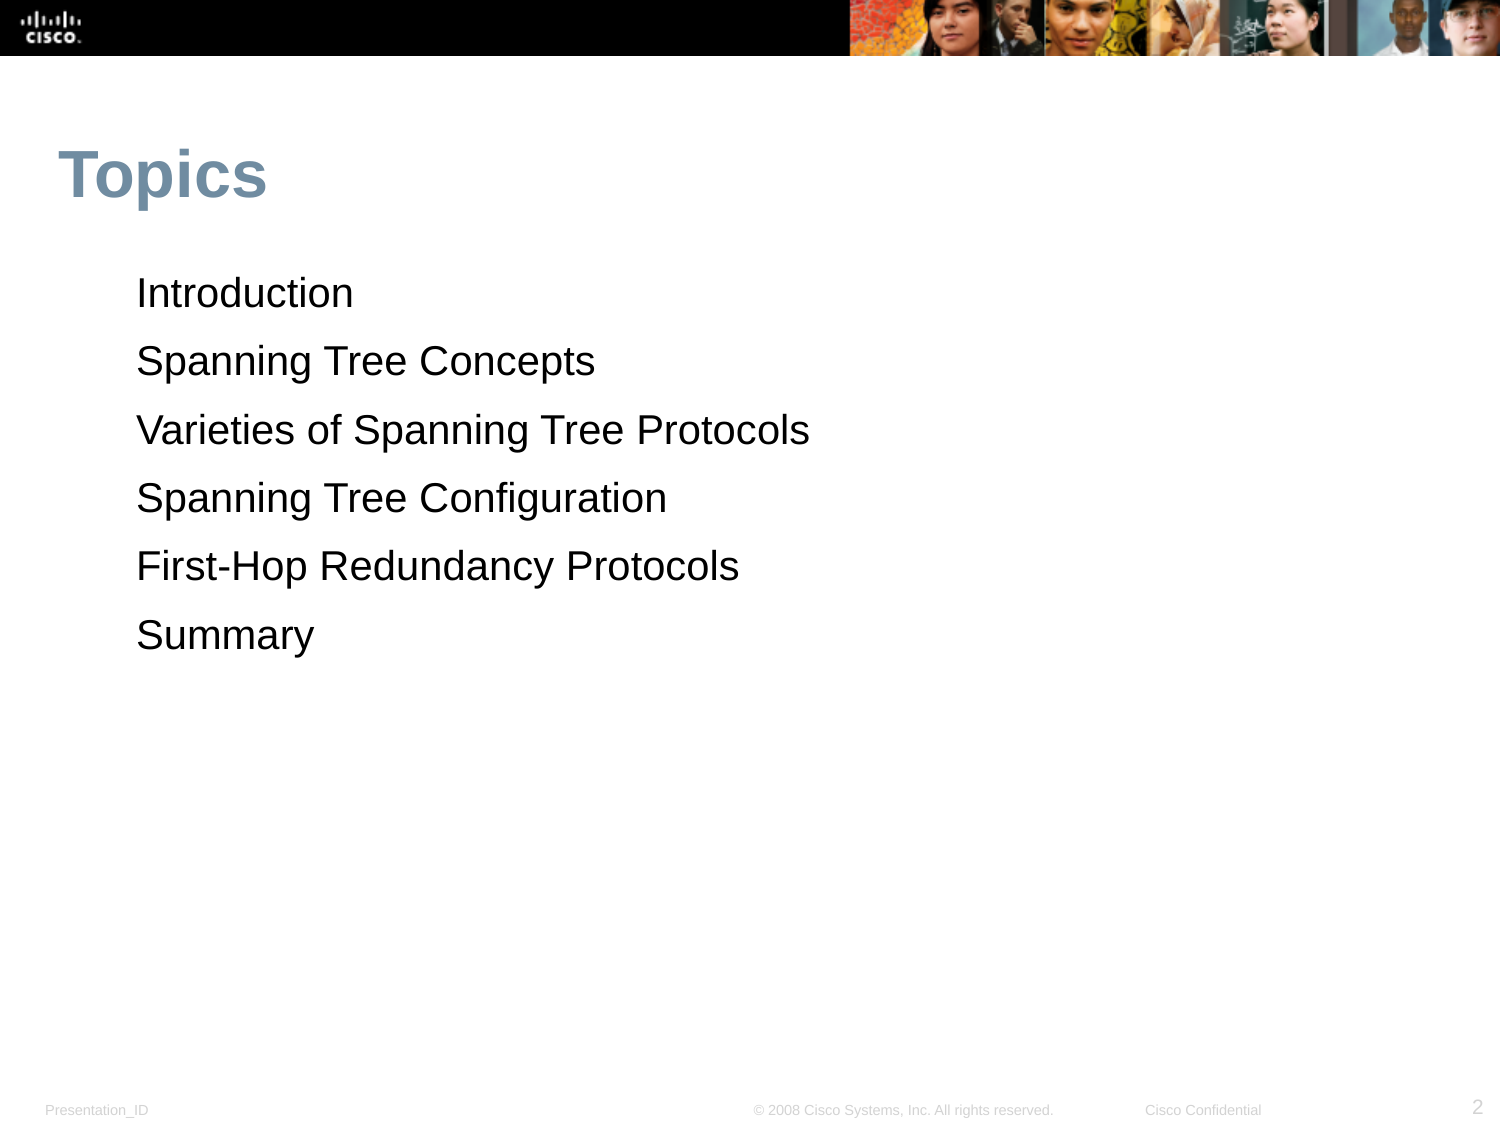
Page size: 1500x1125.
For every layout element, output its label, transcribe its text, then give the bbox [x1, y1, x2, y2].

picture [0, 0, 1500, 56]
title Topics [44, 80, 1382, 219]
list Introduction Spanning Tree Concepts Varieties of Spanning Tree Protocols Spanning Tree Configuration First-Hop Redundancy Protocols Summary [122, 262, 1457, 991]
